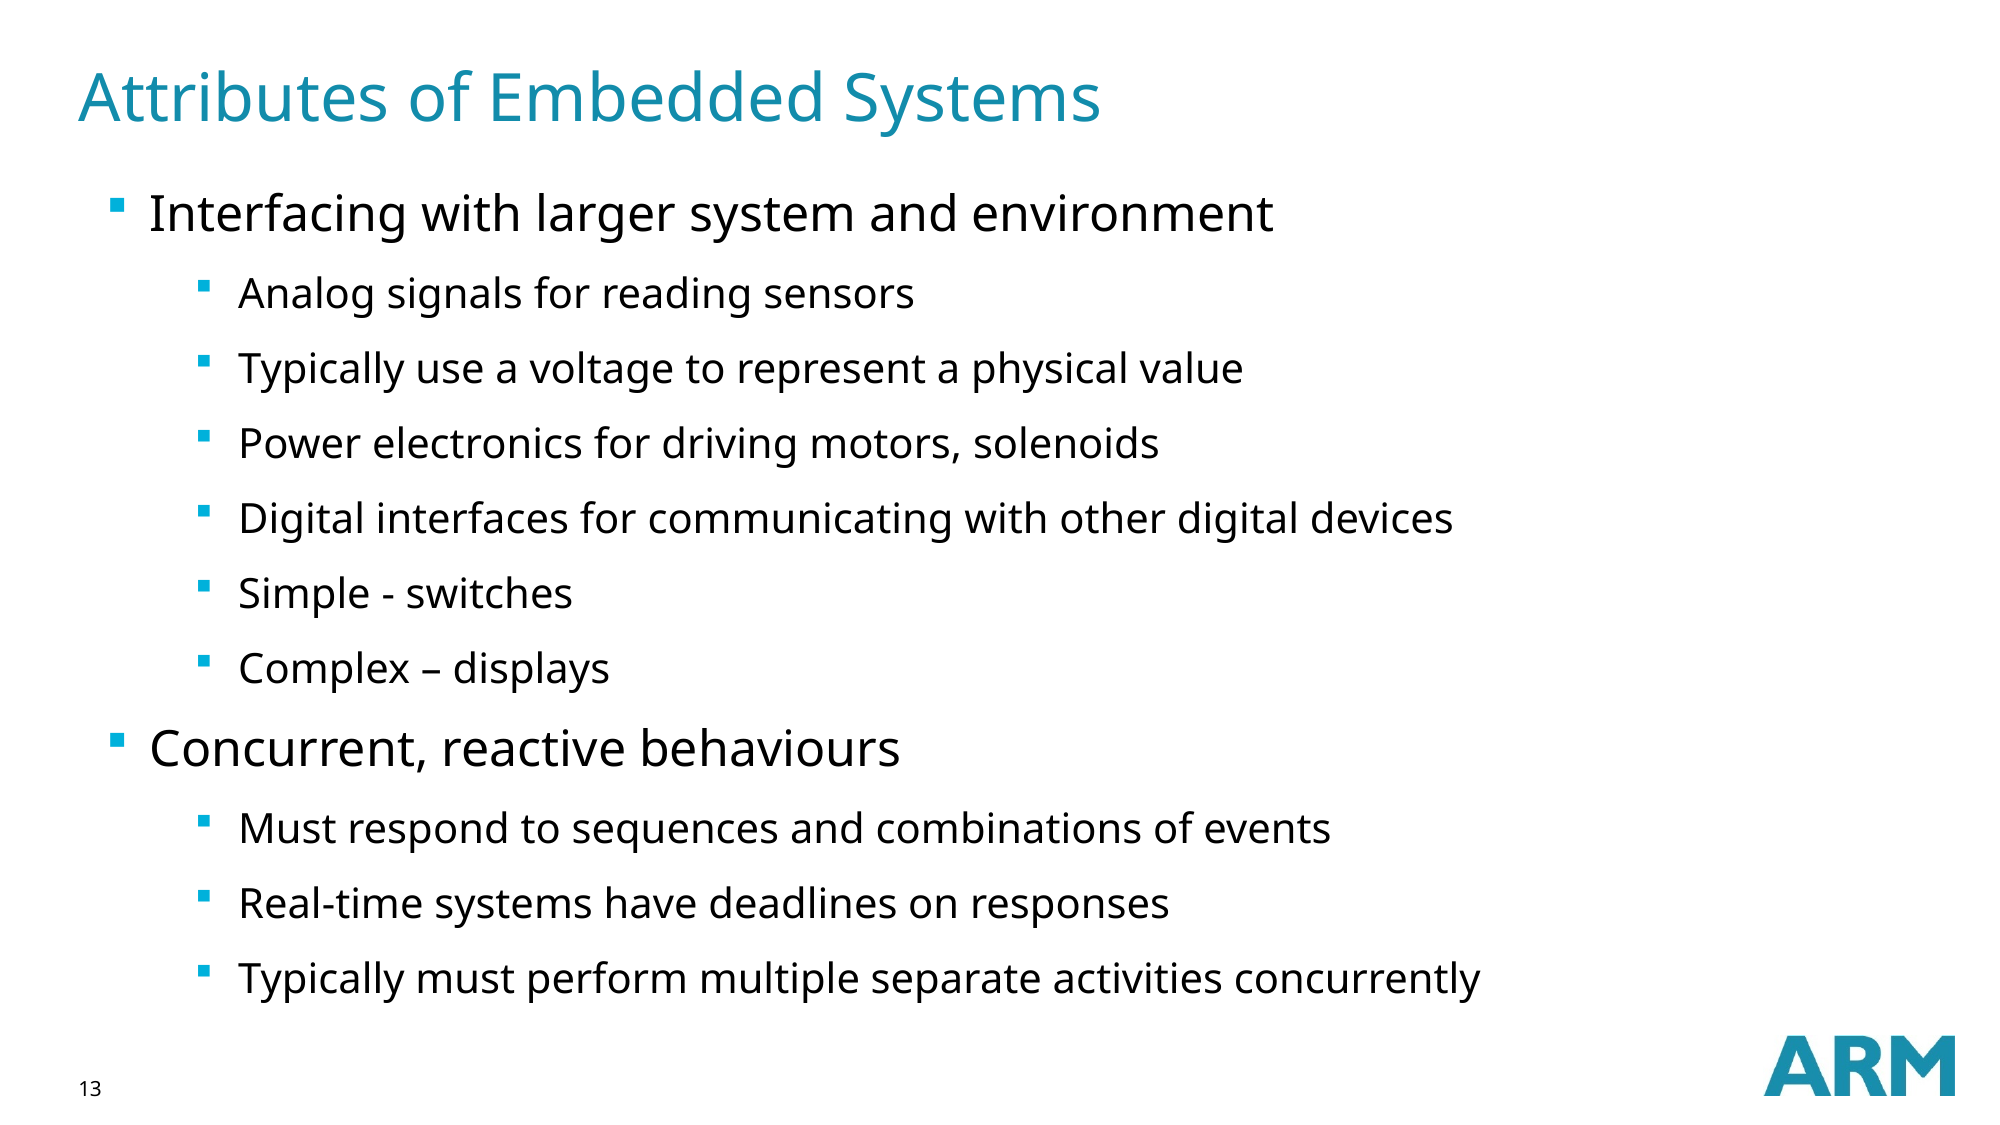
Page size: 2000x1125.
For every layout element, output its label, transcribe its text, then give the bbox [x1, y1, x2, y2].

list Interfacing with larger system and environment Analog signals for reading sensors Typically use a voltage to represent a physical value Power electronics for driving motors, solenoids Digital interfaces for communicating with other digital devices Simple - switches Complex – displays Concurrent, reactive behaviours Must respond to sequences and combinations of events Real-time systems have deadlines on responses Typically must perform multiple separate activities concurrently [106, 181, 1909, 966]
title Attributes of Embedded Systems [78, 55, 1910, 150]
picture [1763, 1035, 1955, 1096]
